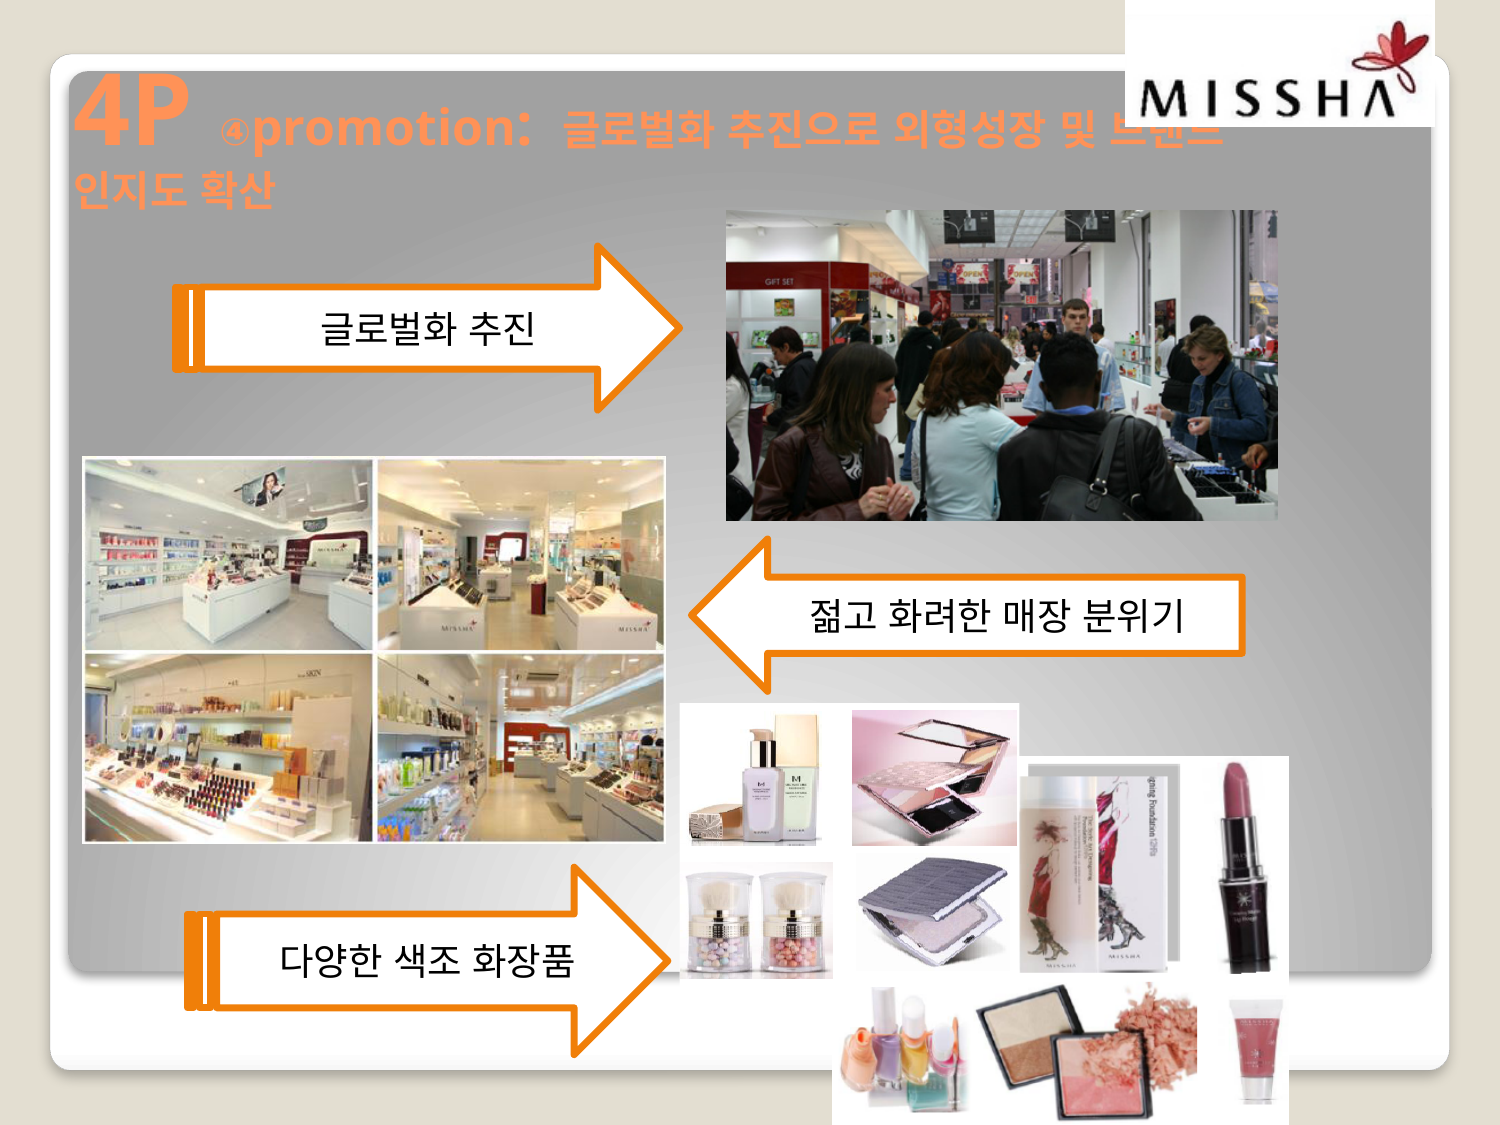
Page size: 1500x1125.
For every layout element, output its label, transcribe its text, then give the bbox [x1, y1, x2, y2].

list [726, 210, 1278, 521]
text_box 젊고 화려한 매장 분위기 [687, 535, 1246, 695]
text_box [679, 702, 1290, 1125]
picture [81, 456, 666, 844]
title 4P ④promotion: 글로벌화 추진으로 외형성장 및 브랜드 인지도 확산 [58, 46, 1336, 223]
text_box 글로벌화 추진 [172, 242, 684, 414]
picture [1124, 0, 1435, 127]
text_box 다양한 색조 화장품 [184, 863, 672, 1059]
